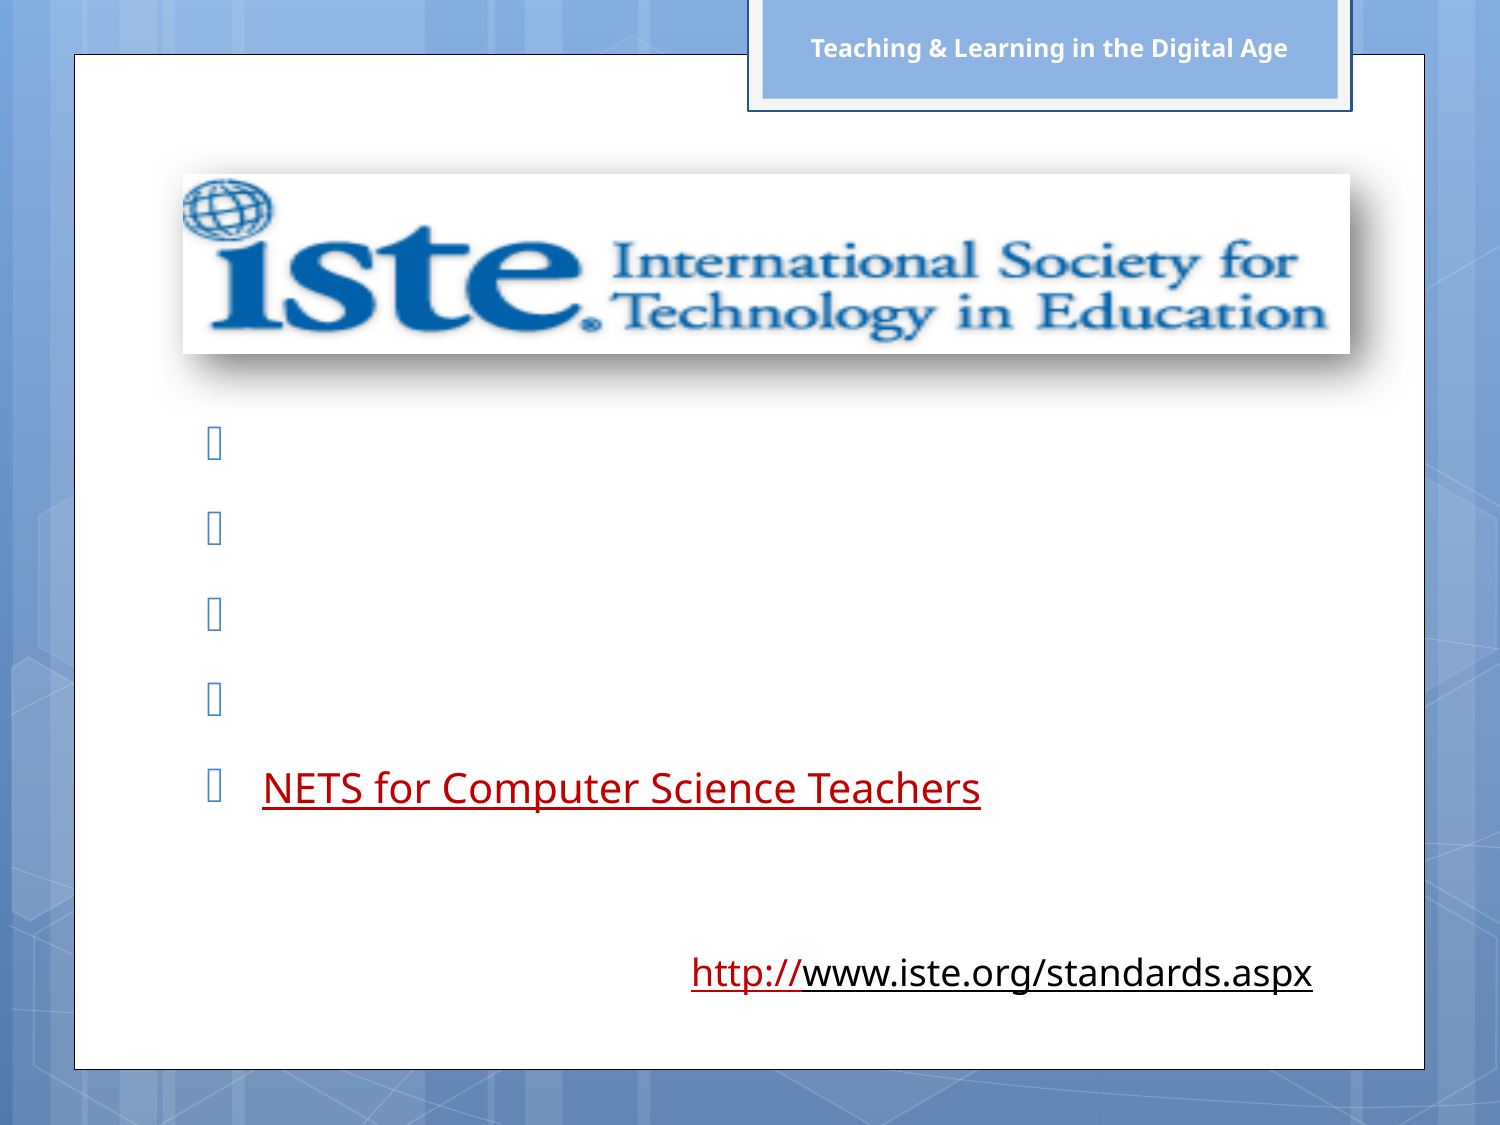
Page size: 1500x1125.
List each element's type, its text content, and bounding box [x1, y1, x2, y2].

text_box http://www.iste.org/standards.aspx [589, 941, 1338, 1008]
text_box NETS For Students NETS for Teachers NETS for Administrators NETS for Coaches NETS for Computer Science Teachers [200, 391, 1379, 894]
text_box Teaching & Learning in the Digital Age [787, 24, 1313, 70]
picture [183, 174, 1351, 355]
